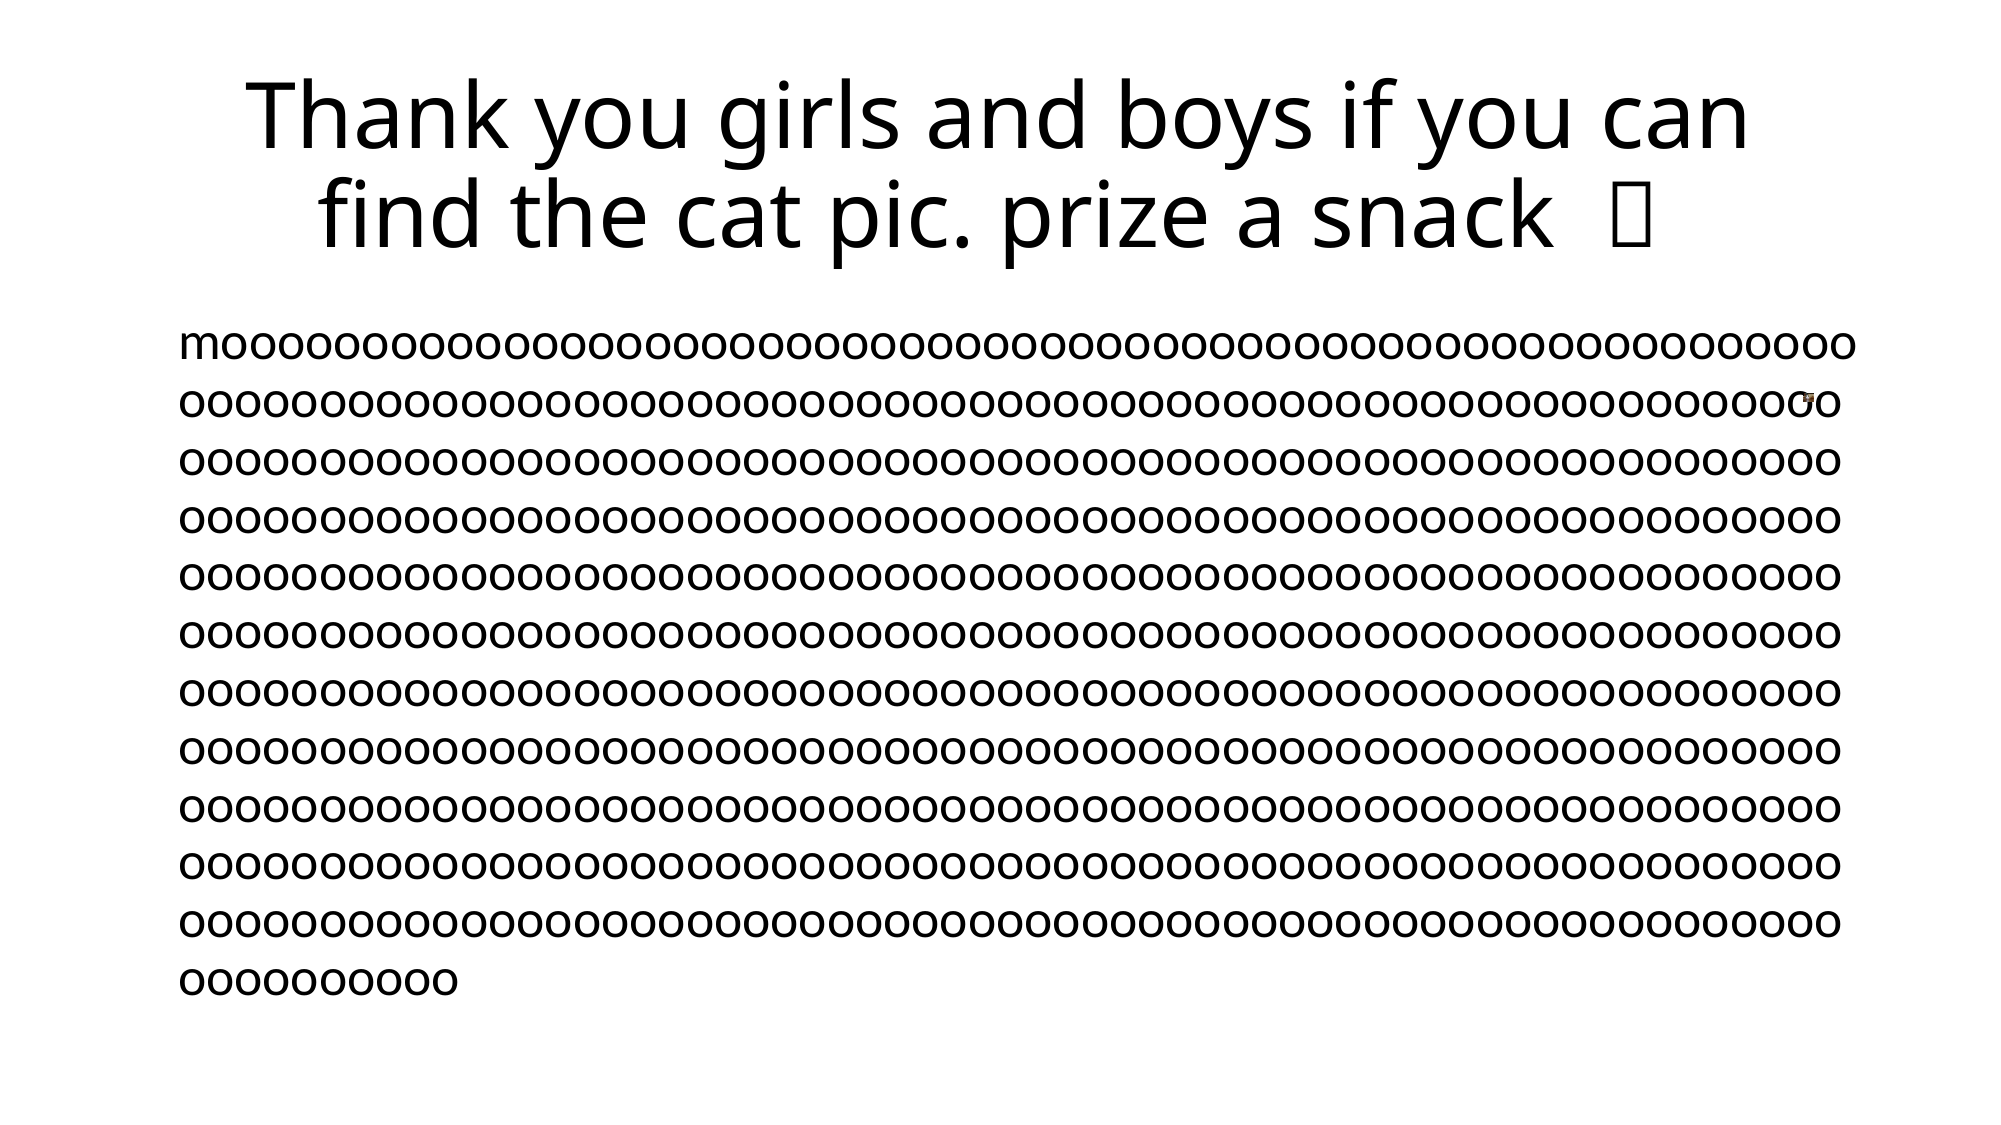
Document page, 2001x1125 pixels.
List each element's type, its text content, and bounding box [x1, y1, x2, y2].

picture [1803, 393, 1814, 402]
list moooooooooooooooooooooooooooooooooooooooooooooooooooooooooooooooooooooooooooooooooooooooooooooooooooooooooooooooooooooooooooooooooooooooooooooooooooooooooooooooooooooooooooooooooooooooooooooooooooooooooooooooooooooooooooooooooooooooooooooooooooooooooooooooooooooooooooooooooooooooooooooooooooooooooooooooooooooooooooooooooooooooooooooooooooooooooooooooooooooooooooooooooooooooooooooooooooooooooooooooooooooooooooooooooooooooooooooooooooooooooooooooooooooooooooooooooooooooooooooooooooooooooooooooooooooooooooooooooooooooooooooooooooooooooooooooooooooooooooooooooooooooooooooooooooooooooooooooooooooooooooooooooooooooooooooooooooooooooooooooooooooooooooooooooo [163, 305, 1888, 1020]
title Thank you girls and boys if you can find the cat pic. prize a snack  [137, 59, 1863, 278]
